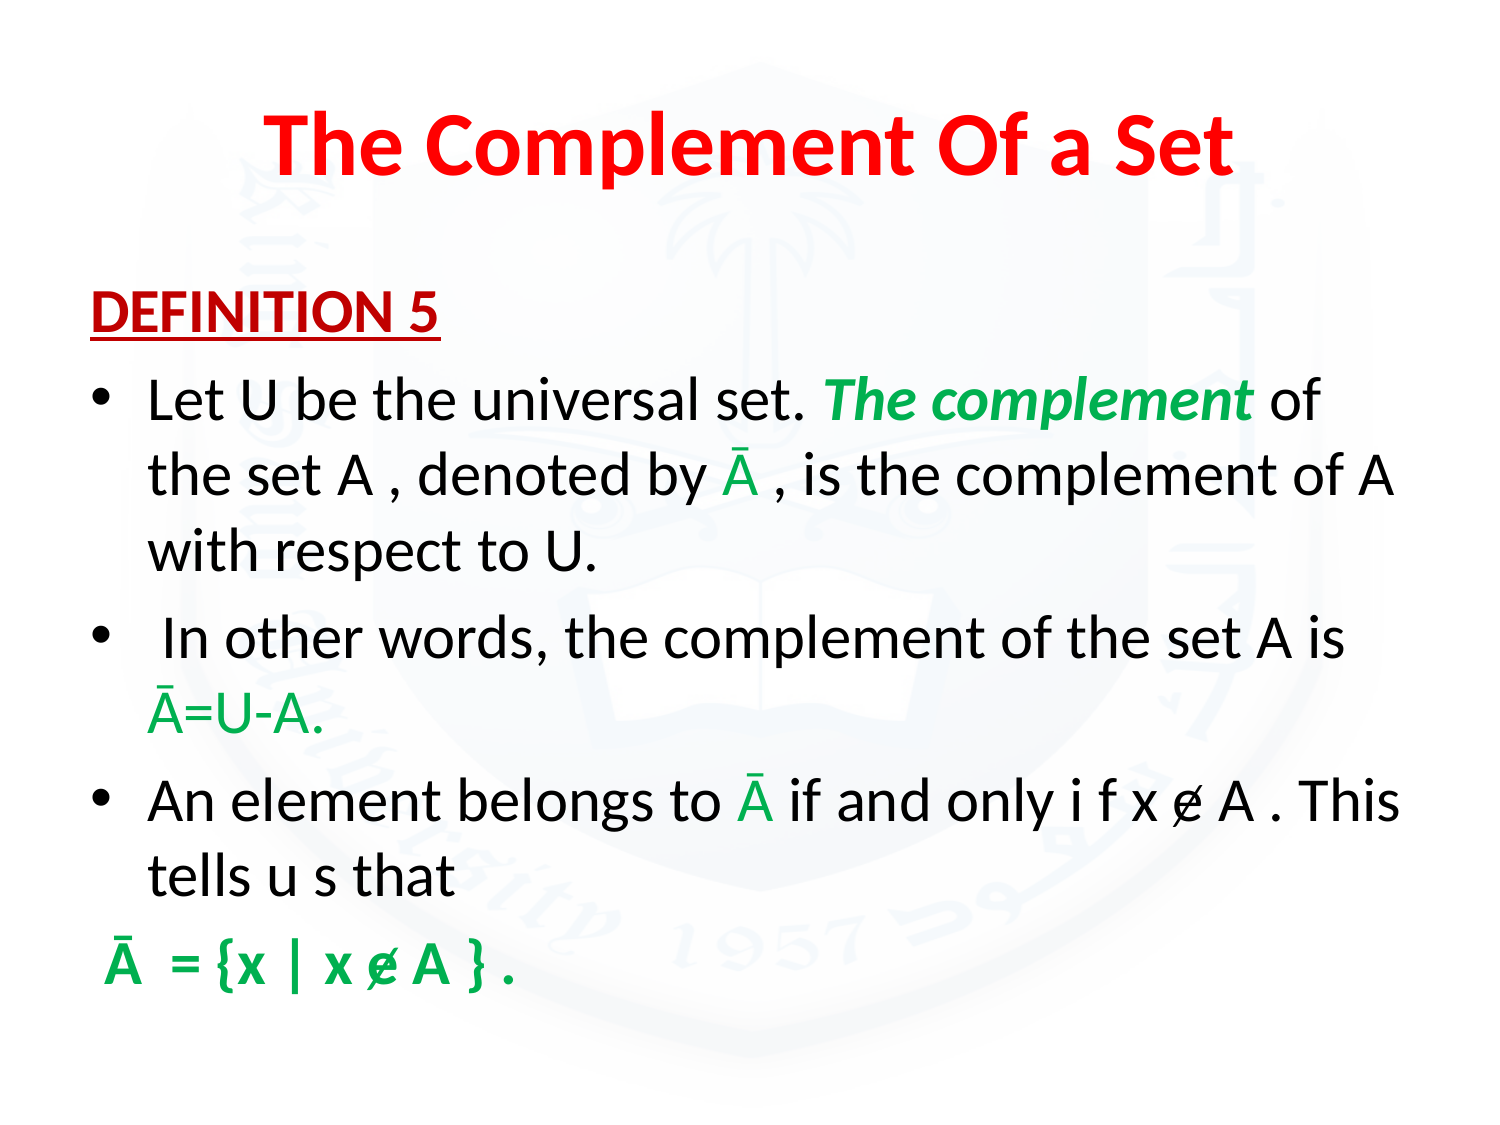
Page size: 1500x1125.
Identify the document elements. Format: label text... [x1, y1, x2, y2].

list DEFINITION 5 Let U be the universal set. The complement of the set A , denoted by Ā , is the complement of A with respect to U. In other words, the complement of the set A is Ā=U-A. An element belongs to Ā if and only i f x ɇ A . This tells u s that Ā = {x | x ɇ A } . [75, 262, 1425, 1005]
title The Complement Of a Set [75, 45, 1425, 233]
